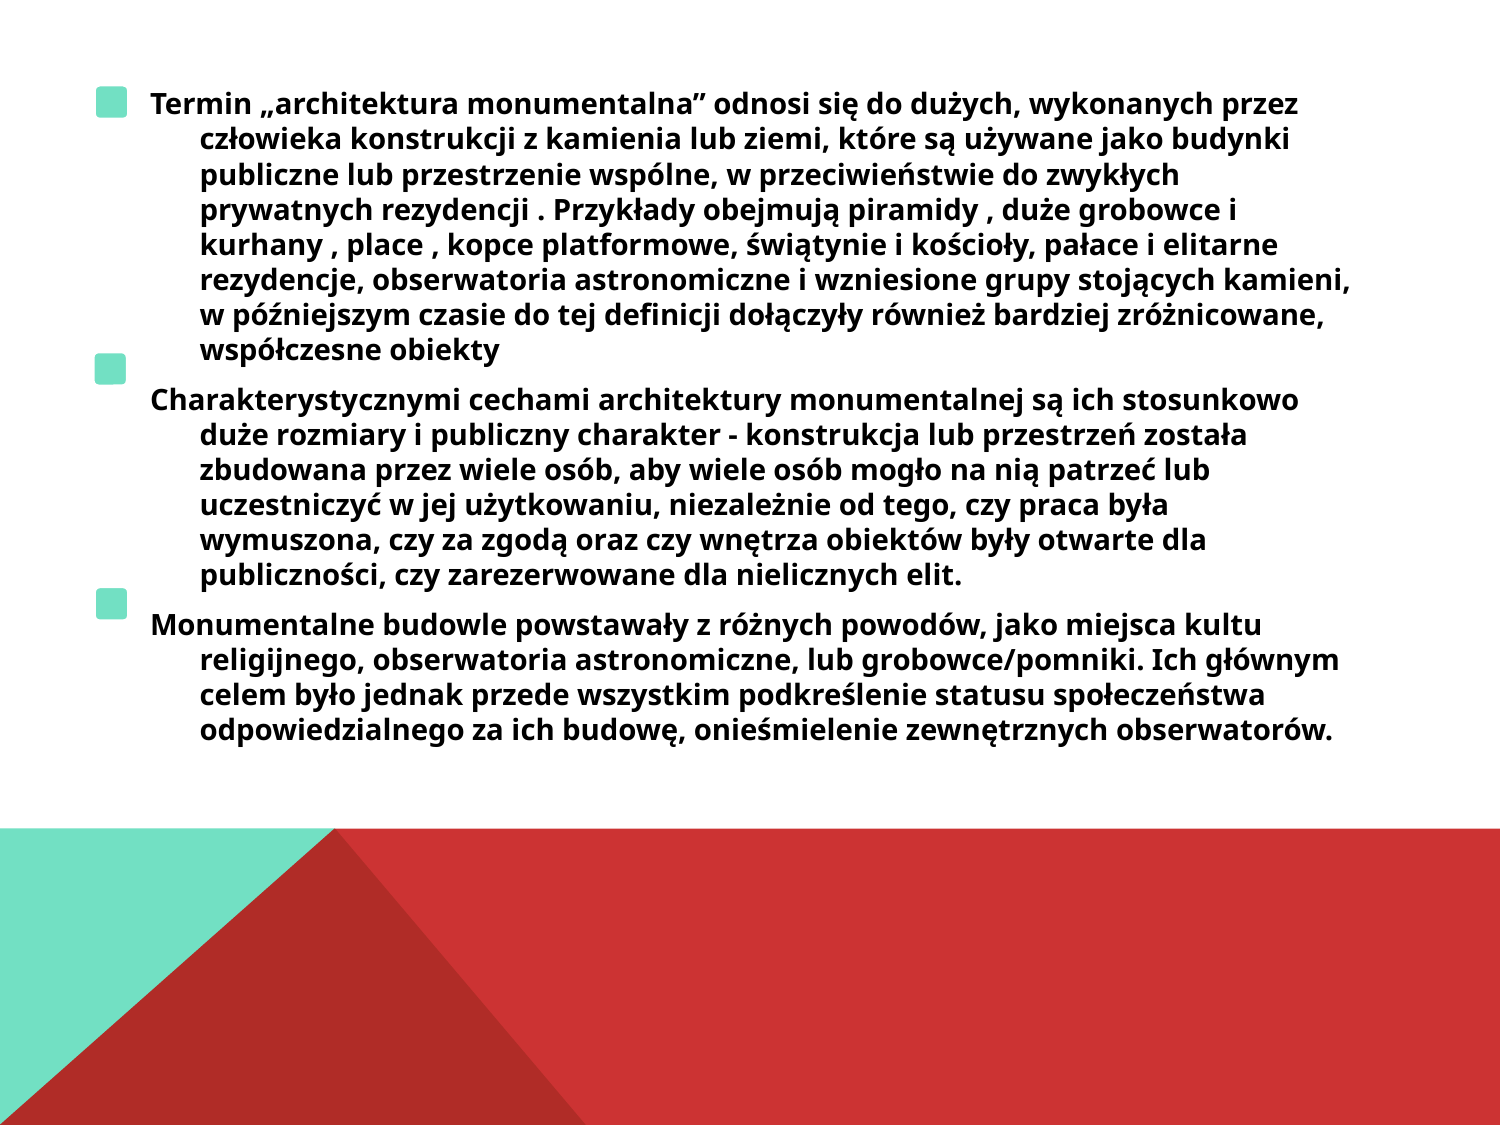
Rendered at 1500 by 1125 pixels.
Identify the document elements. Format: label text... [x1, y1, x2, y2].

text_box [91, 82, 132, 122]
list Termin „architektura monumentalna” odnosi się do dużych, wykonanych przez człowieka konstrukcji z kamienia lub ziemi, które są używane jako budynki publiczne lub przestrzenie wspólne, w przeciwieństwie do zwykłych prywatnych rezydencji . Przykłady obejmują piramidy , duże grobowce i kurhany , place , kopce platformowe, świątynie i kościoły, pałace i elitarne rezydencje, obserwatoria astronomiczne i wzniesione grupy stojących kamieni, w późniejszym czasie do tej definicji dołączyły również bardziej zróżnicowane, współczesne obiekty Charakterystycznymi cechami architektury monumentalnej są ich stosunkowo duże rozmiary i publiczny charakter - konstrukcja lub przestrzeń została zbudowana przez wiele osób, aby wiele osób mogło na nią patrzeć lub uczestniczyć w jej użytkowaniu, niezależnie od tego, czy praca była wymuszona, czy za zgodą oraz czy wnętrza obiektów były otwarte dla publiczności, czy zarezerwowane dla nielicznych elit. Monumentalne budowle powstawały z różnych powodów, jako miejsca kultu religijnego, obserwatoria astronomiczne, lub grobowce/pomniki. Ich głównym celem było jednak przede wszystkim podkreślenie statusu społeczeństwa odpowiedzialnego za ich budowę, onieśmielenie zewnętrznych obserwatorów. [135, 78, 1369, 768]
text_box [91, 584, 132, 624]
text_box [90, 349, 131, 389]
